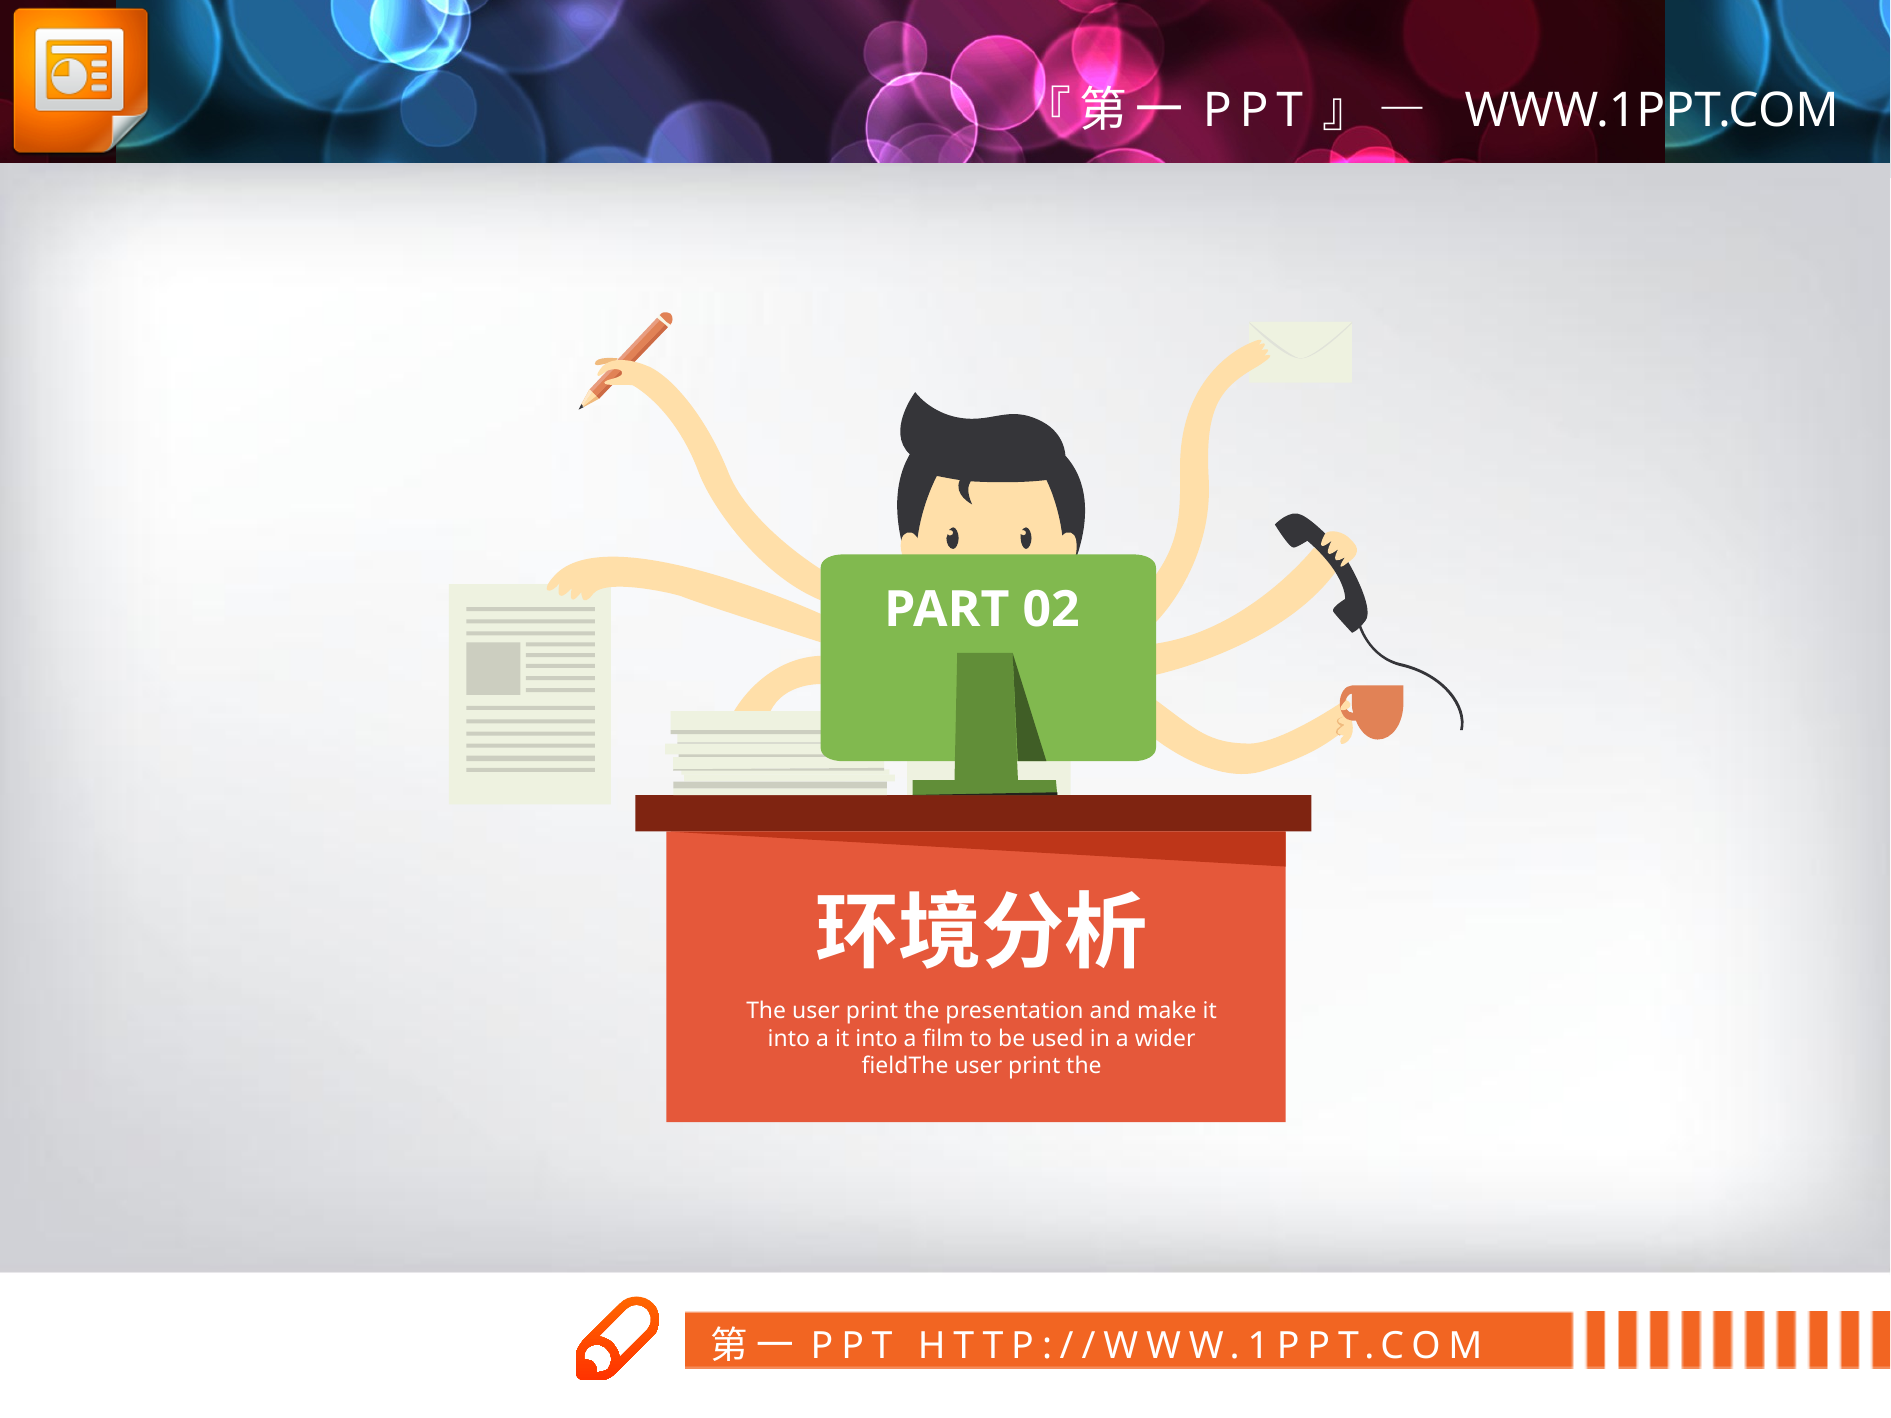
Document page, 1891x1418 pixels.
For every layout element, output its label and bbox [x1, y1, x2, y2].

picture [685, 1311, 1891, 1369]
text_box [448, 312, 1469, 1123]
picture [0, 0, 1891, 1275]
